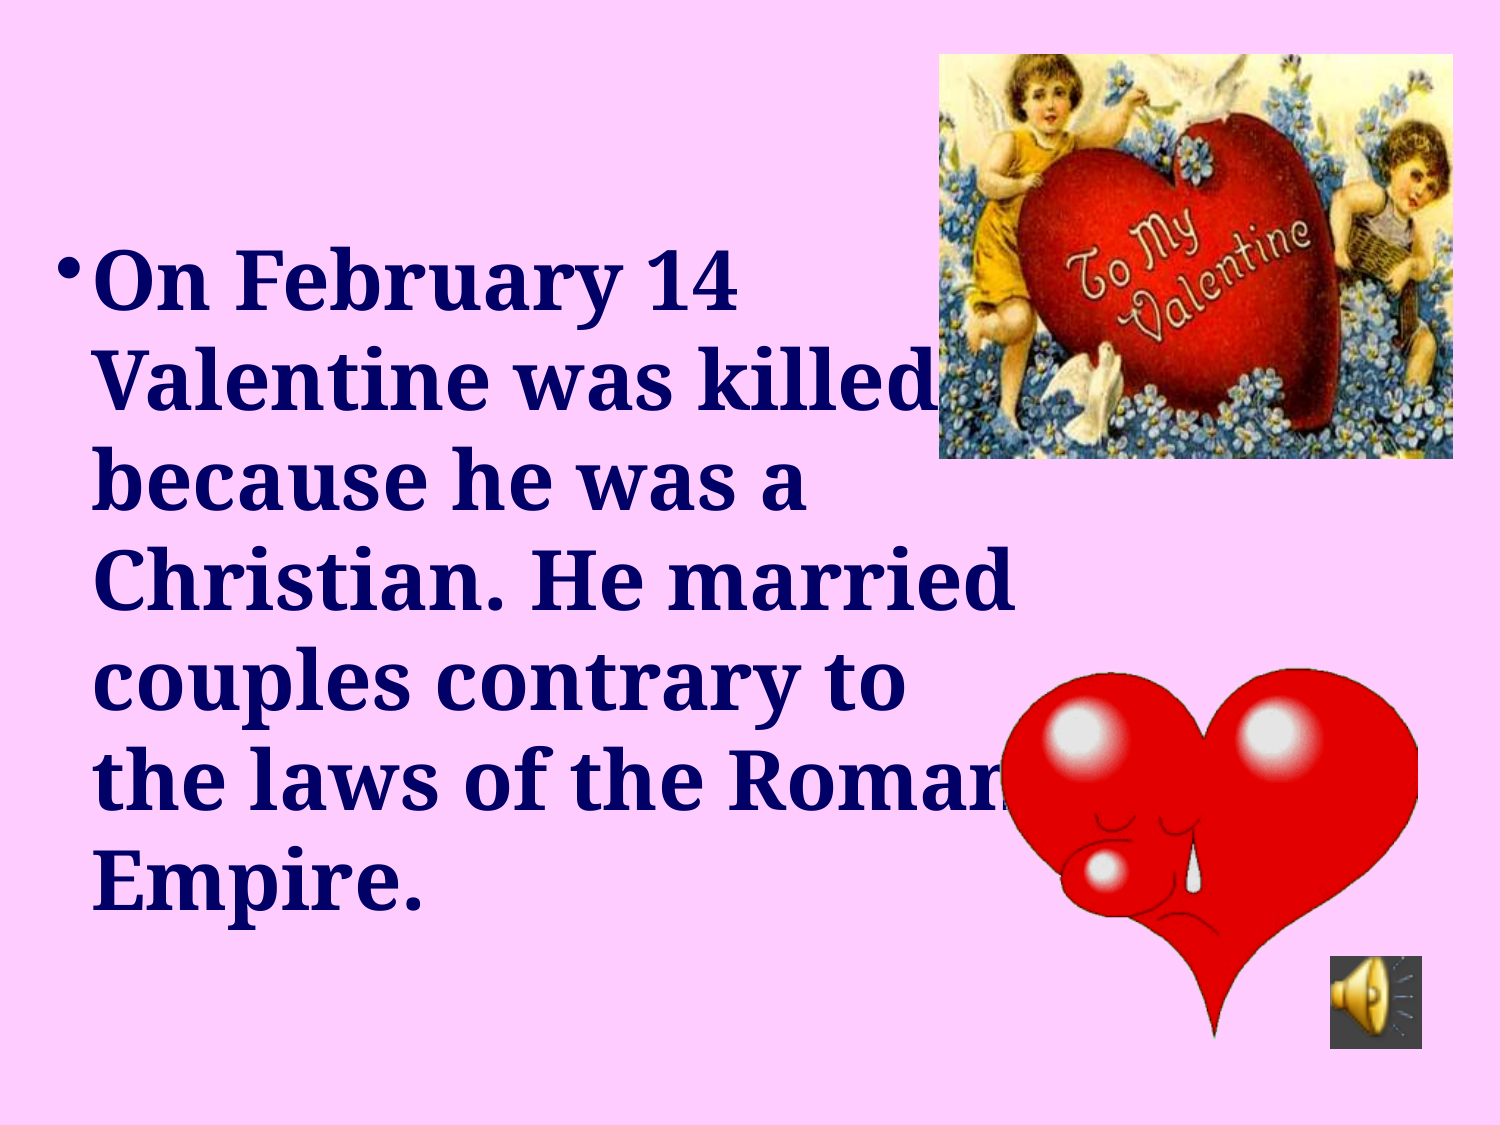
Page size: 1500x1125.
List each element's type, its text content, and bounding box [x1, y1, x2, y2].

text_box On February 14 Valentine was killed because he was a Christian. He married couples contrary to the laws of the Roman Empire. [41, 220, 1069, 935]
picture [1328, 954, 1424, 1050]
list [985, 633, 1418, 1054]
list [938, 54, 1453, 459]
